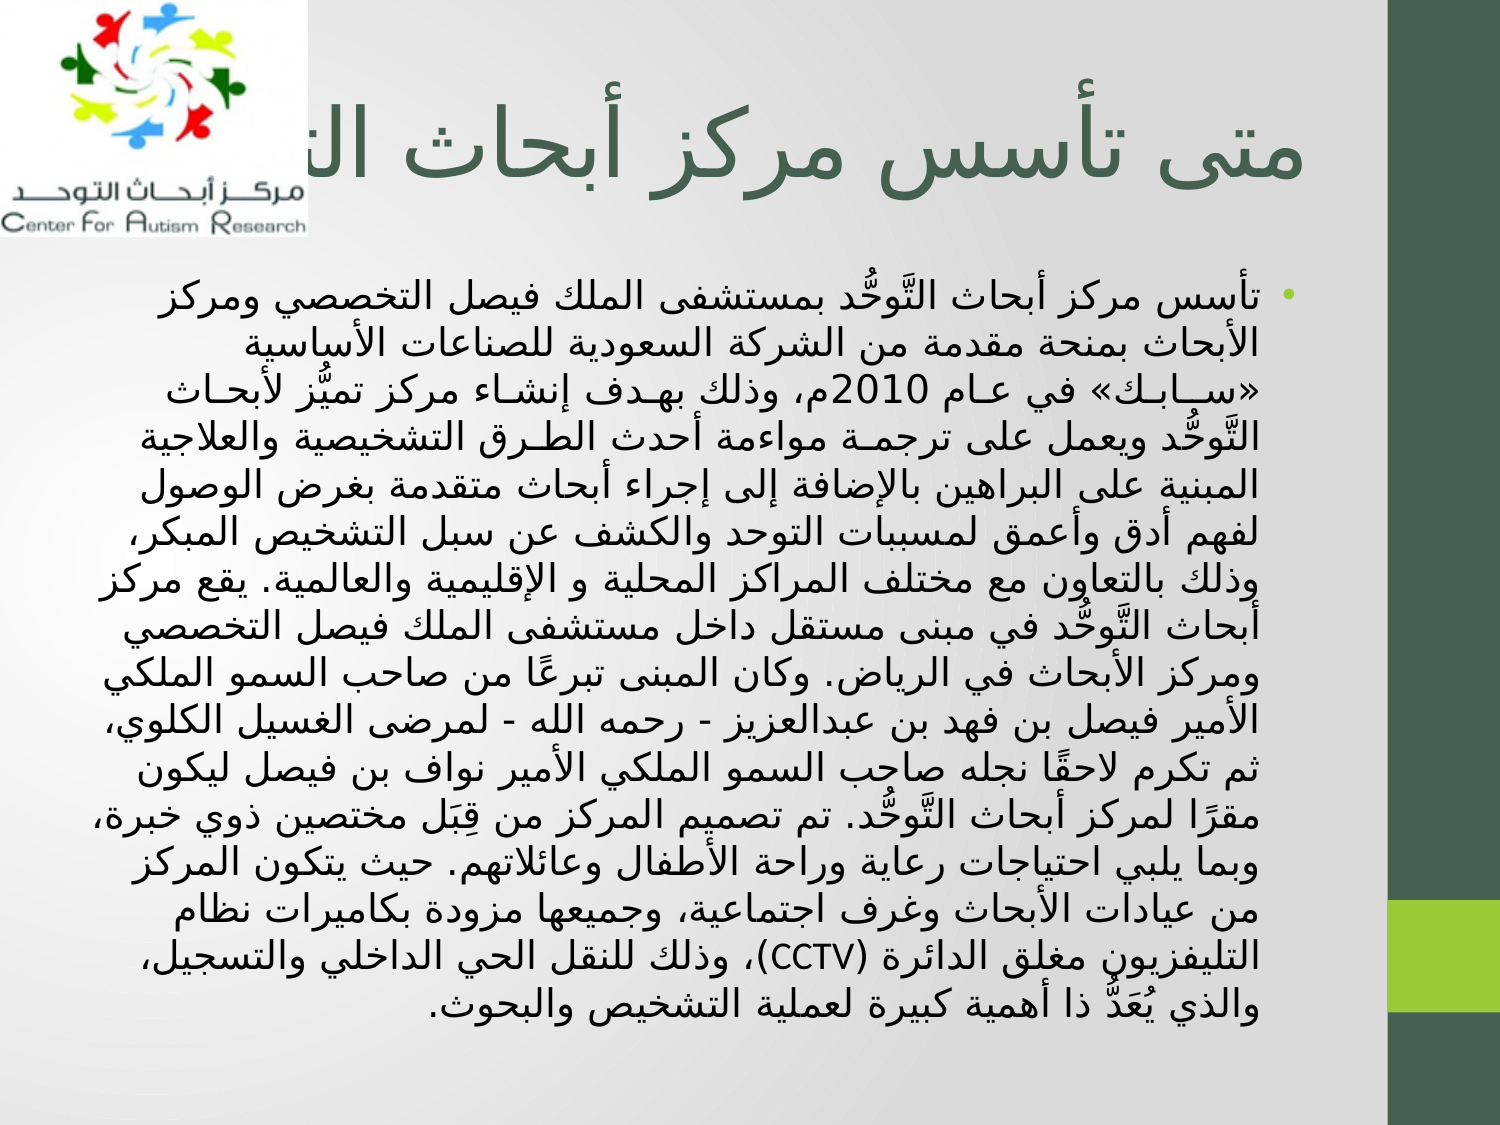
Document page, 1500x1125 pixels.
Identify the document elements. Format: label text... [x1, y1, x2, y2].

list تأسس مركز أبحاث التَّوحُّد بمستشفى الملك فيصل التخصصي ومركز الأبحاث بمنحة مقدمة من الشركة السعودية للصناعات الأساسية «ســابـك» في عـام 2010م، وذلك بهـدف إنشـاء مركز تميُّز لأبحـاث التَّوحُّد ويعمل على ترجمـة مواءمة أحدث الطـرق التشخيصية والعلاجية المبنية على البراهين بالإضافة إلى إجراء أبحاث متقدمة بغرض الوصول لفهم أدق وأعمق لمسببات التوحد والكشف عن سبل التشخيص المبكر، وذلك بالتعاون مع مختلف المراكز المحلية و الإقليمية والعالمية. يقع مركز أبحاث التَّوحُّد في مبنى مستقل داخل مستشفى الملك فيصل التخصصي ومركز الأبحاث في الرياض. وكان المبنى تبرعًا من صاحب السمو الملكي الأمير فيصل بن فهد بن عبدالعزيز - رحمه الله - لمرضى الغسيل الكلوي، ثم تكرم لاحقًا نجله صاحب السمو الملكي الأمير نواف بن فيصل ليكون مقرًا لمركز أبحاث التَّوحُّد. تم تصميم المركز من قِبَل مختصين ذوي خبرة، وبما يلبي احتياجات رعاية وراحة الأطفال وعائلاتهم. حيث يتكون المركز من عيادات الأبحاث وغرف اجتماعية، وجميعها مزودة بكاميرات نظام التليفزيون مغلق الدائرة (CCTV)، وذلك للنقل الحي الداخلي والتسجيل، والذي يُعَدُّ ذا أهمية كبيرة لعملية التشخيص والبحوث. [75, 262, 1325, 1050]
title متى تأسس مركز أبحاث التوحد: [319, 45, 1325, 233]
picture [0, 0, 308, 237]
